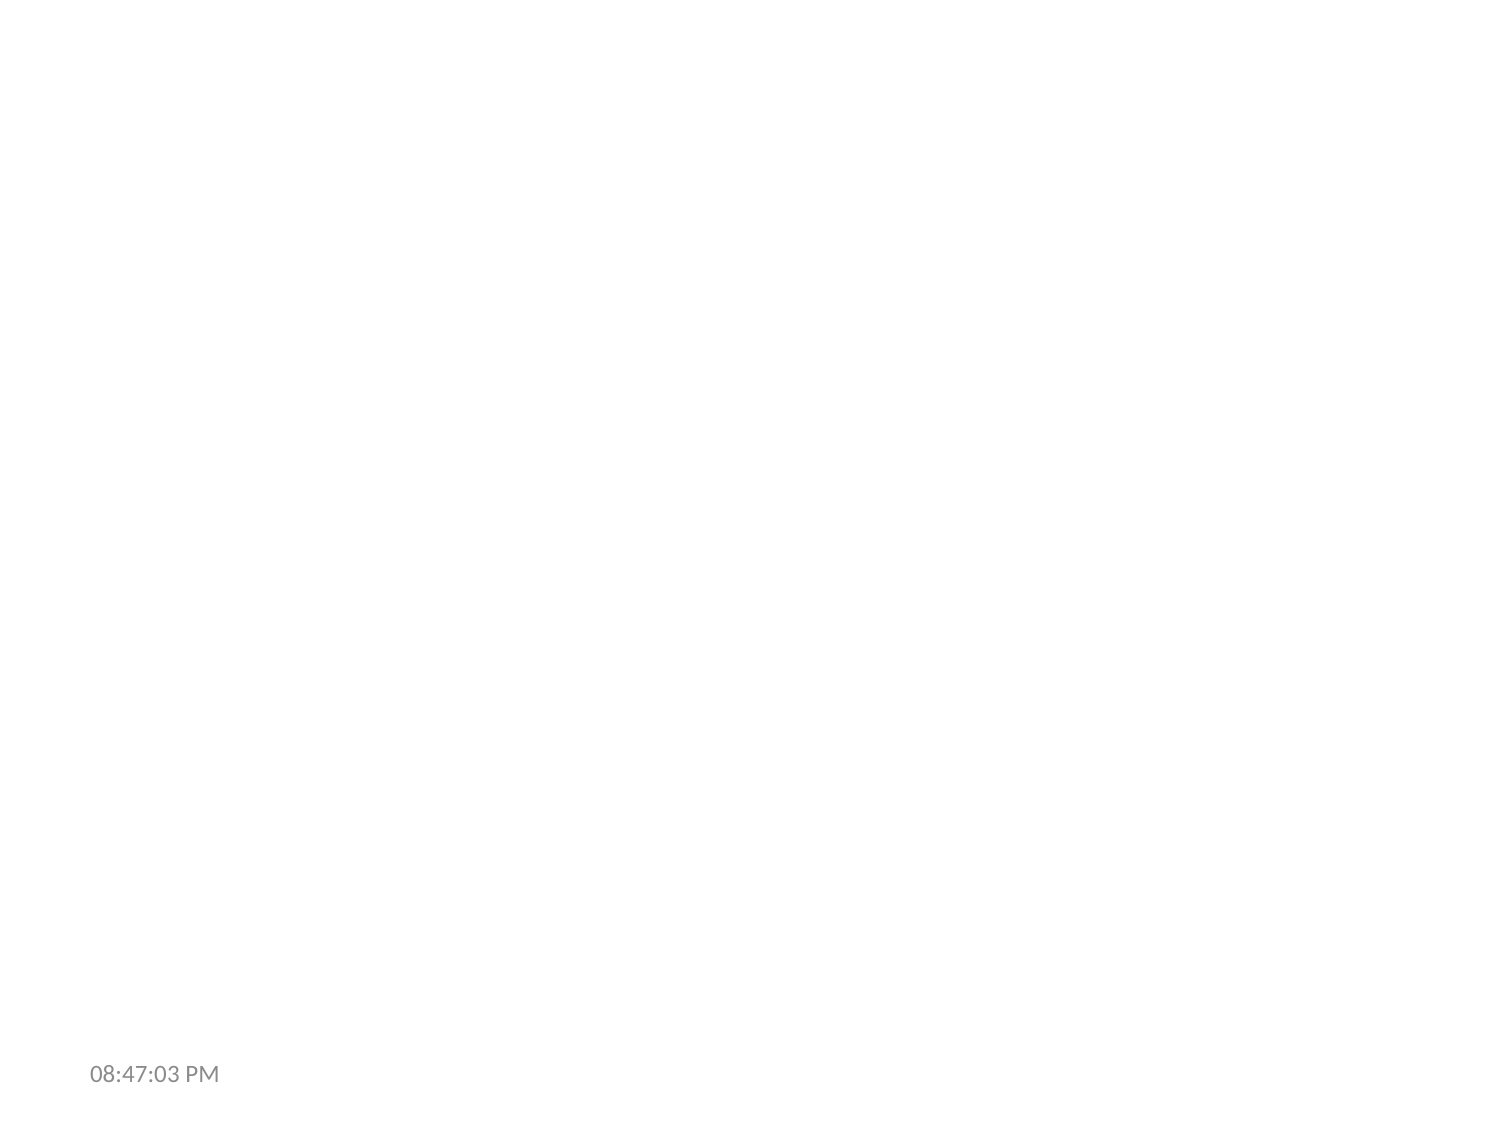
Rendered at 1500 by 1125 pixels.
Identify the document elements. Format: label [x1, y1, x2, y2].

slide_number [75, 1042, 425, 1103]
